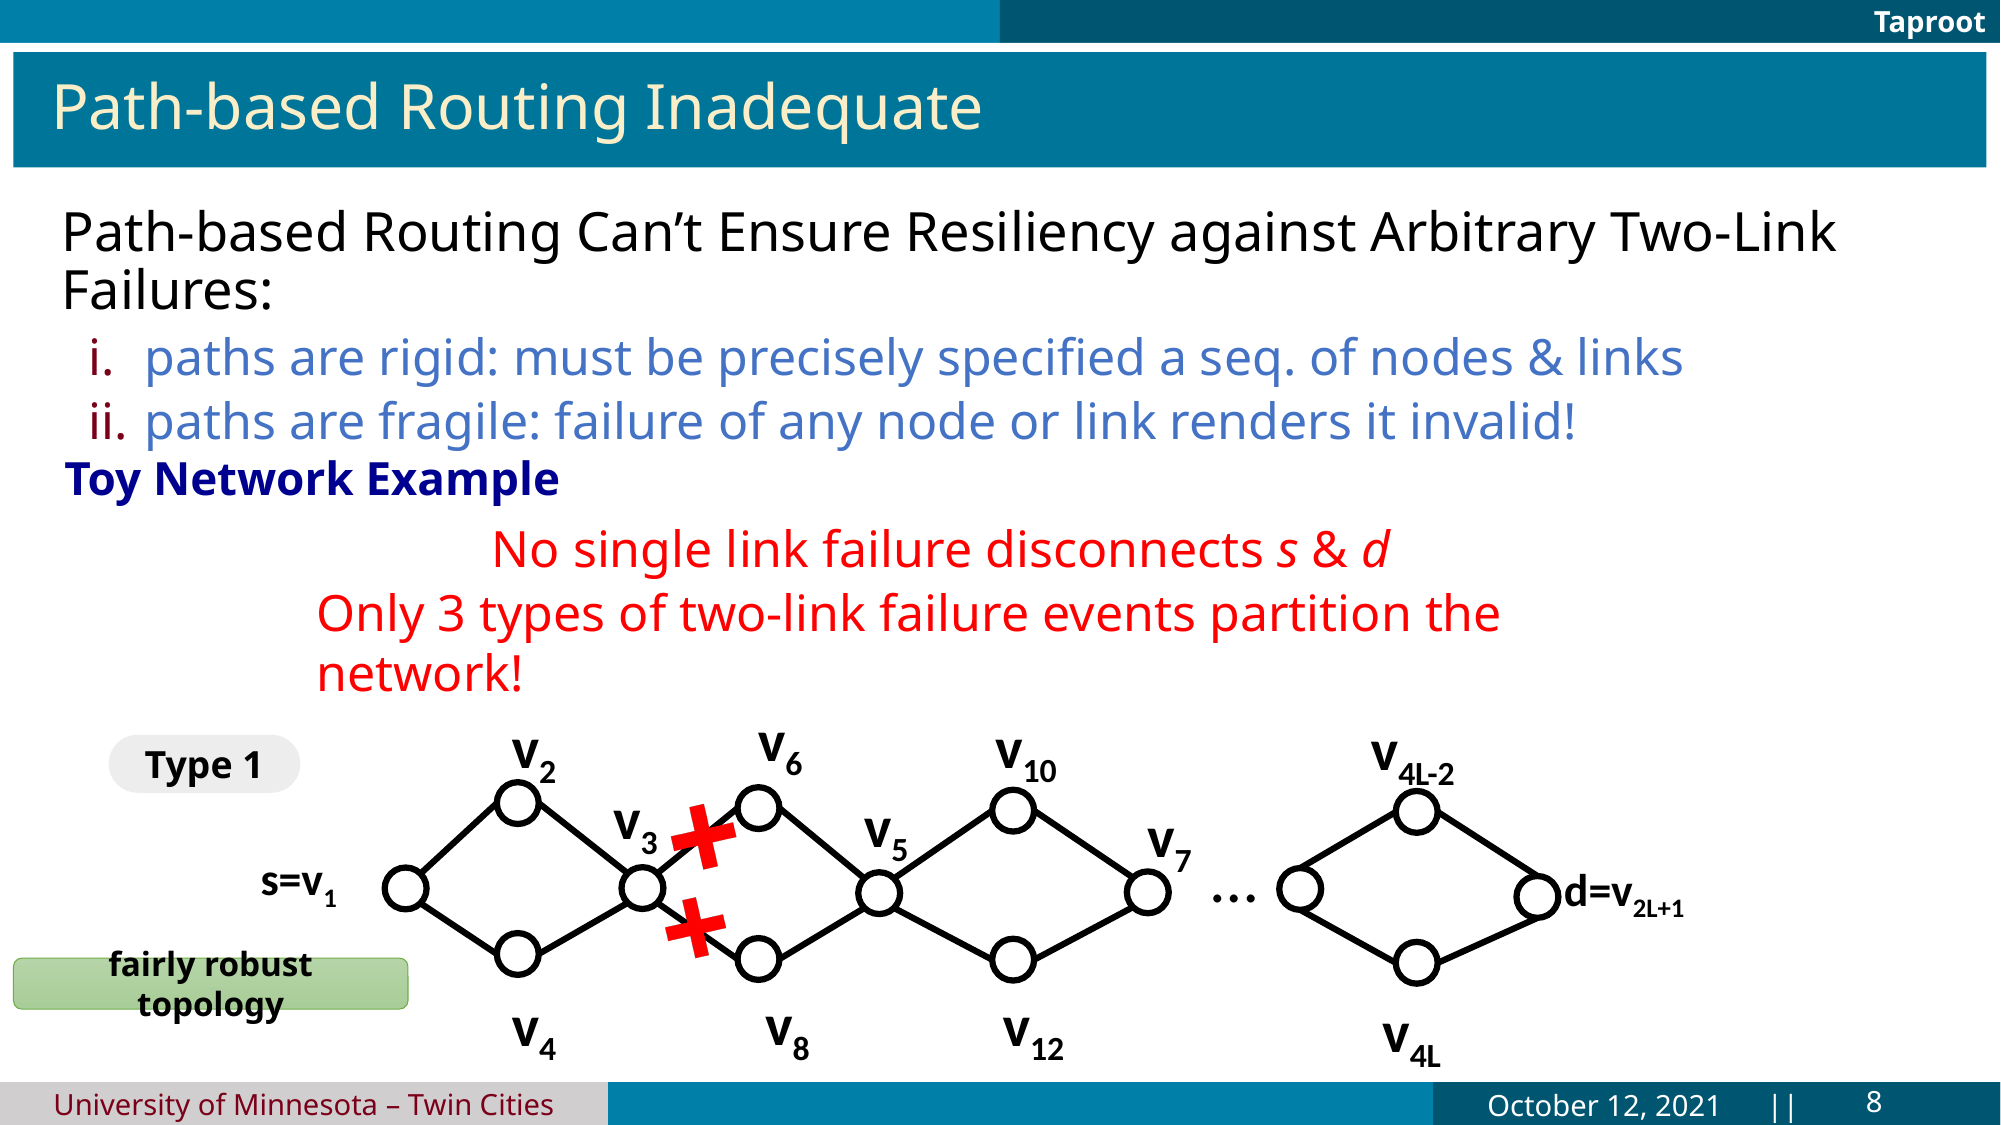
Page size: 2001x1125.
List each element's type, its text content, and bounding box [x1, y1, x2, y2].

text_box Toy Network Example [49, 441, 576, 512]
text_box Only 3 types of two-link failure events partition the network! [301, 573, 1630, 695]
text_box Type 1 [107, 733, 245, 794]
picture [667, 899, 724, 957]
text_box No single link failure disconnects s & d [477, 509, 1777, 585]
title Path-based Routing Inadequate [13, 52, 1987, 168]
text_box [245, 695, 1737, 1073]
text_box fairly robust topology [12, 957, 245, 1010]
text_box Path-based Routing Can’t Ensure Resiliency against Arbitrary Two-Link Failures: paths are rigid: must be precisely specified a seq. of nodes & links paths are fragile: failure of any node or link renders it invalid! [46, 197, 1941, 996]
picture [672, 806, 734, 867]
